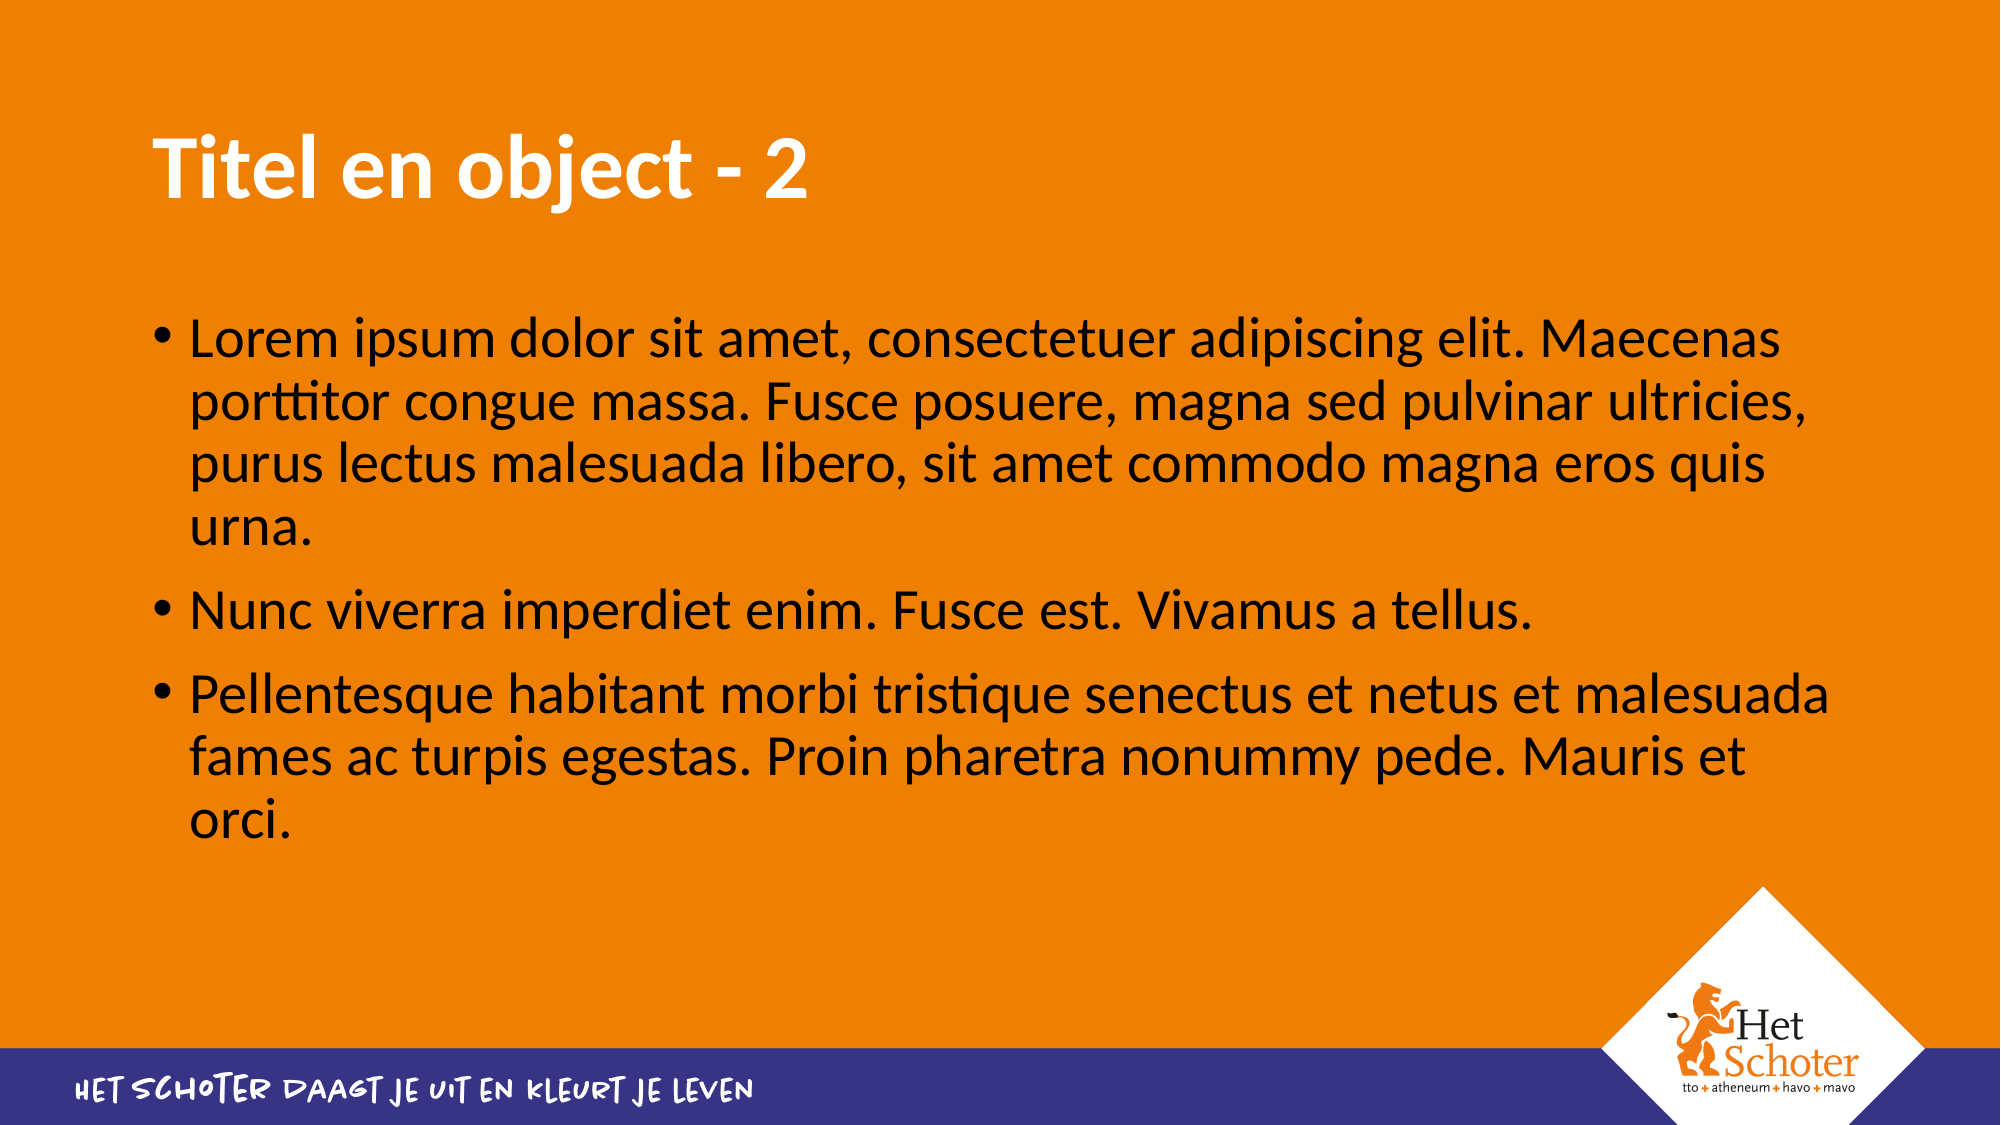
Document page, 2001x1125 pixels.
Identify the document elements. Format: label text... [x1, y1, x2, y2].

title Titel en object - 2 [137, 59, 1863, 278]
list Lorem ipsum dolor sit amet, consectetuer adipiscing elit. Maecenas porttitor congue massa. Fusce posuere, magna sed pulvinar ultricies, purus lectus malesuada libero, sit amet commodo magna eros quis urna. Nunc viverra imperdiet enim. Fusce est. Vivamus a tellus. Pellentesque habitant morbi tristique senectus et netus et malesuada fames ac turpis egestas. Proin pharetra nonummy pede. Mauris et orci. [137, 299, 1863, 1014]
picture [0, 882, 2000, 1125]
